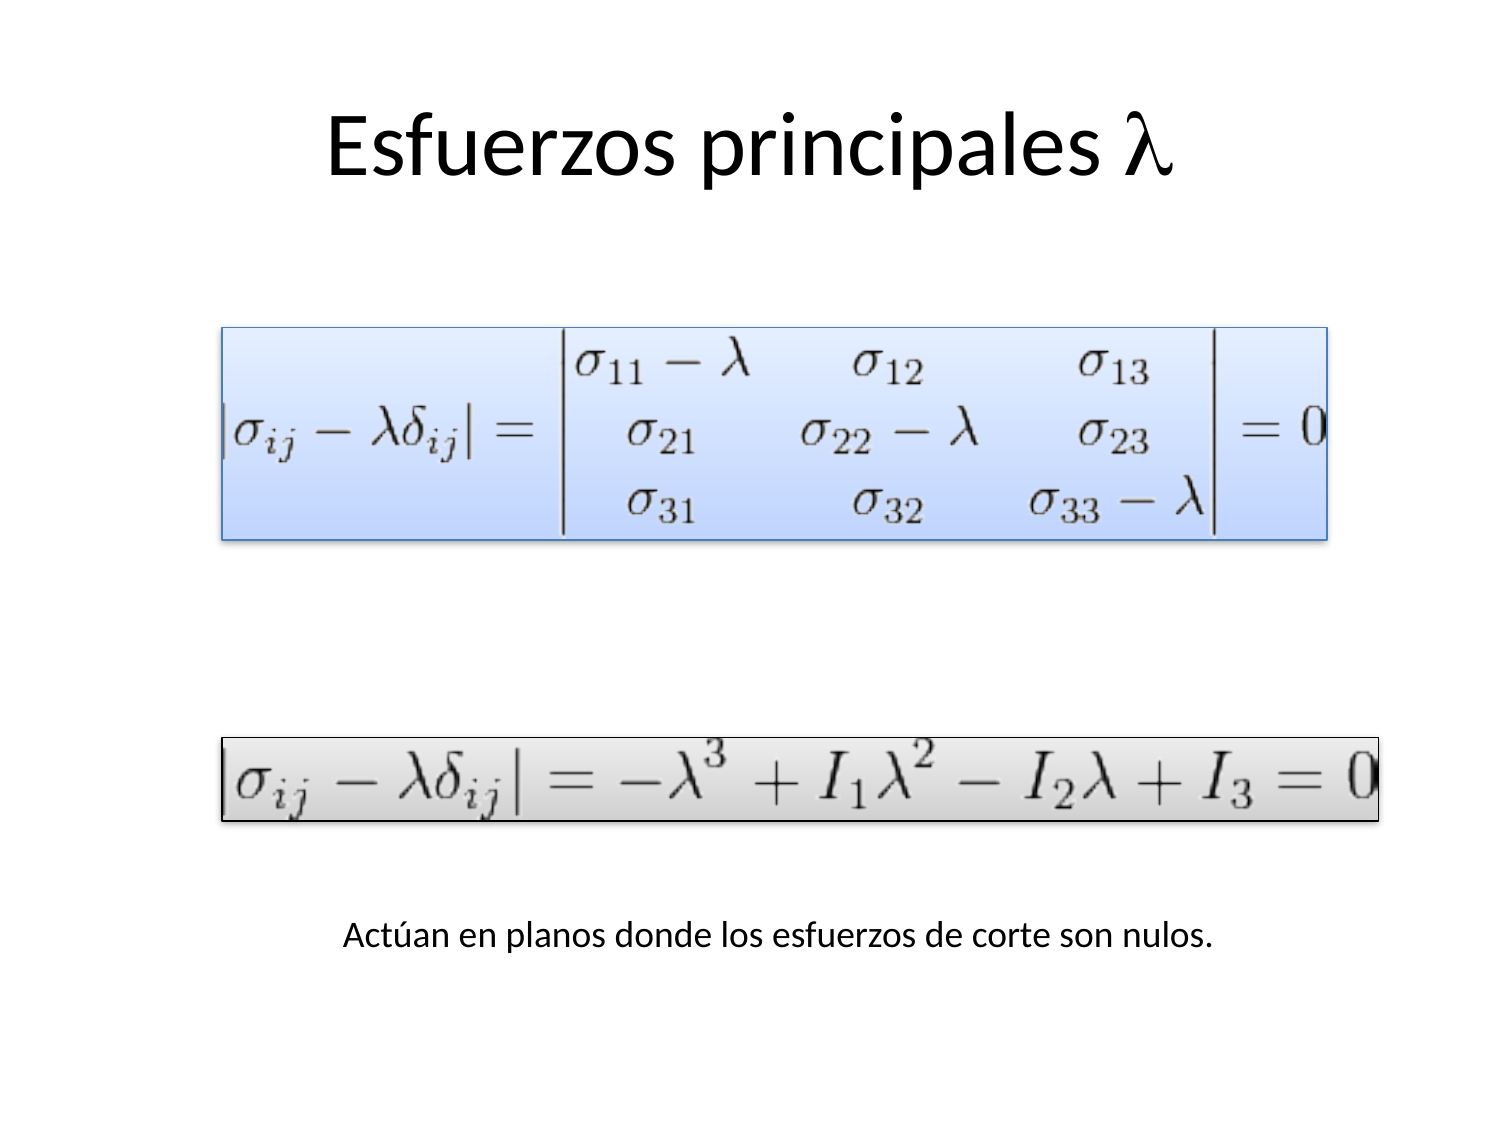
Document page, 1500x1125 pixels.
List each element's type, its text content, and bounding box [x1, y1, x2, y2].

text_box Actúan en planos donde los esfuerzos de corte son nulos. [328, 902, 1301, 963]
title Esfuerzos principales  [75, 45, 1425, 233]
picture [222, 327, 1327, 540]
picture [222, 738, 1379, 821]
